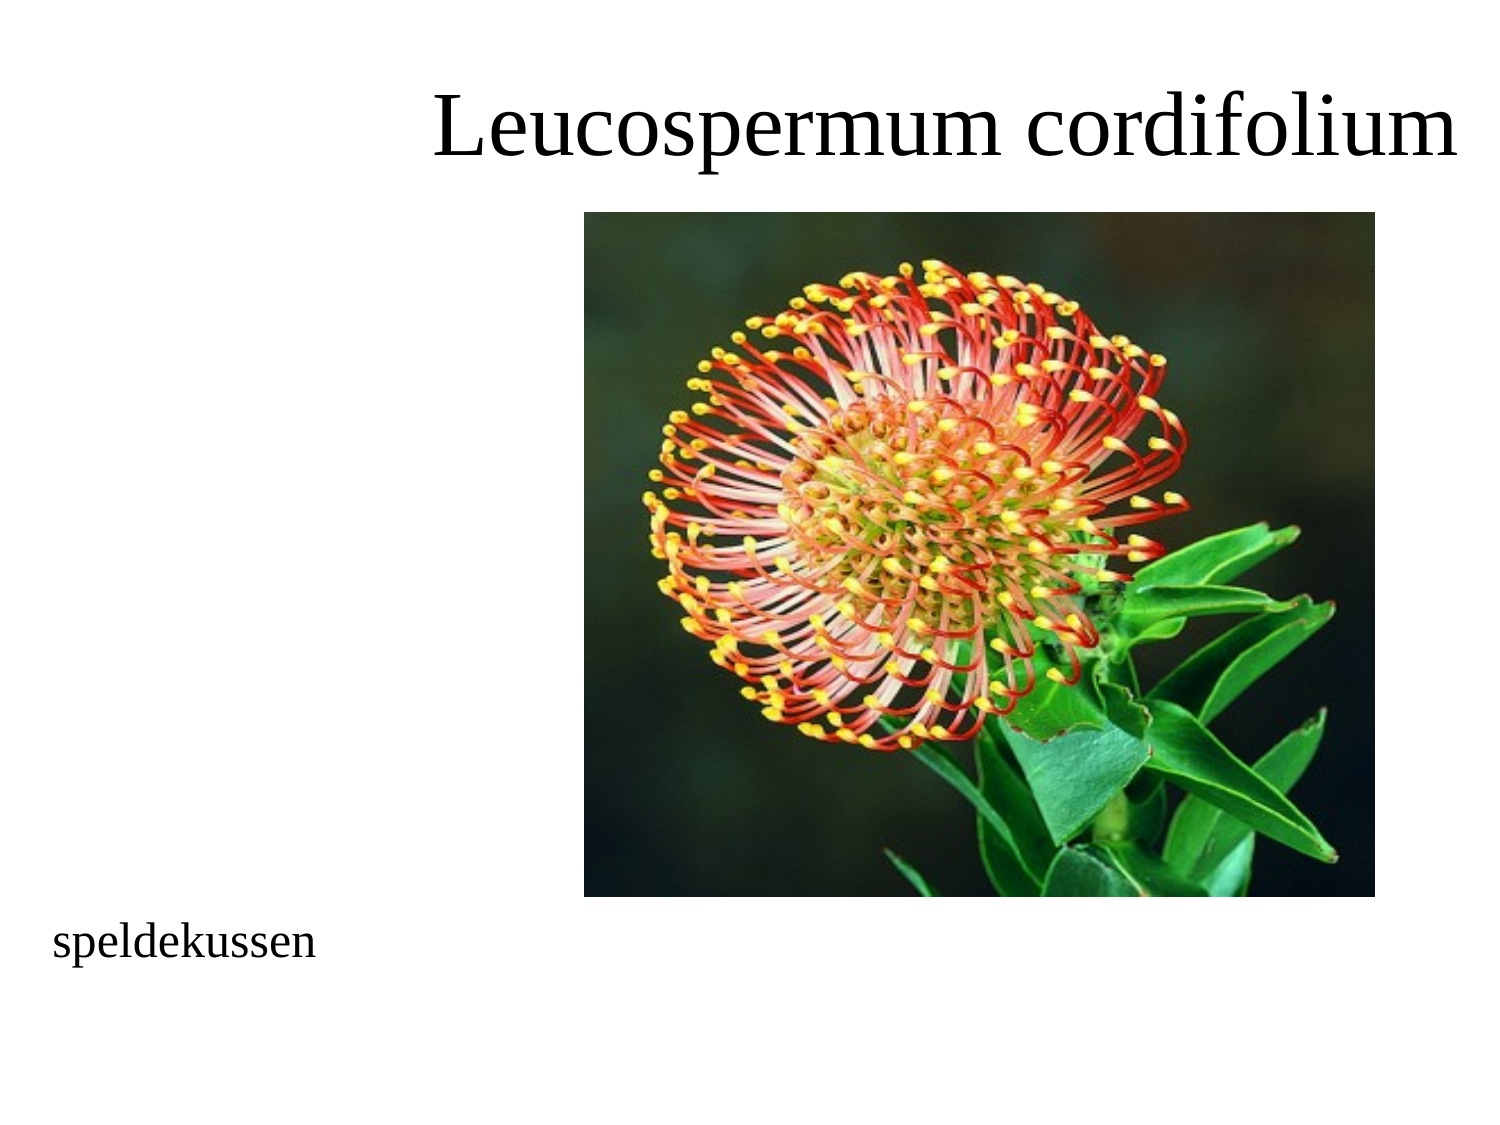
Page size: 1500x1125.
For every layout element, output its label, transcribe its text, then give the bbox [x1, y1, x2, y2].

title Leucospermum cordifolium [200, 24, 1475, 213]
text_box speldekussen [37, 899, 1100, 975]
picture [584, 212, 1376, 898]
